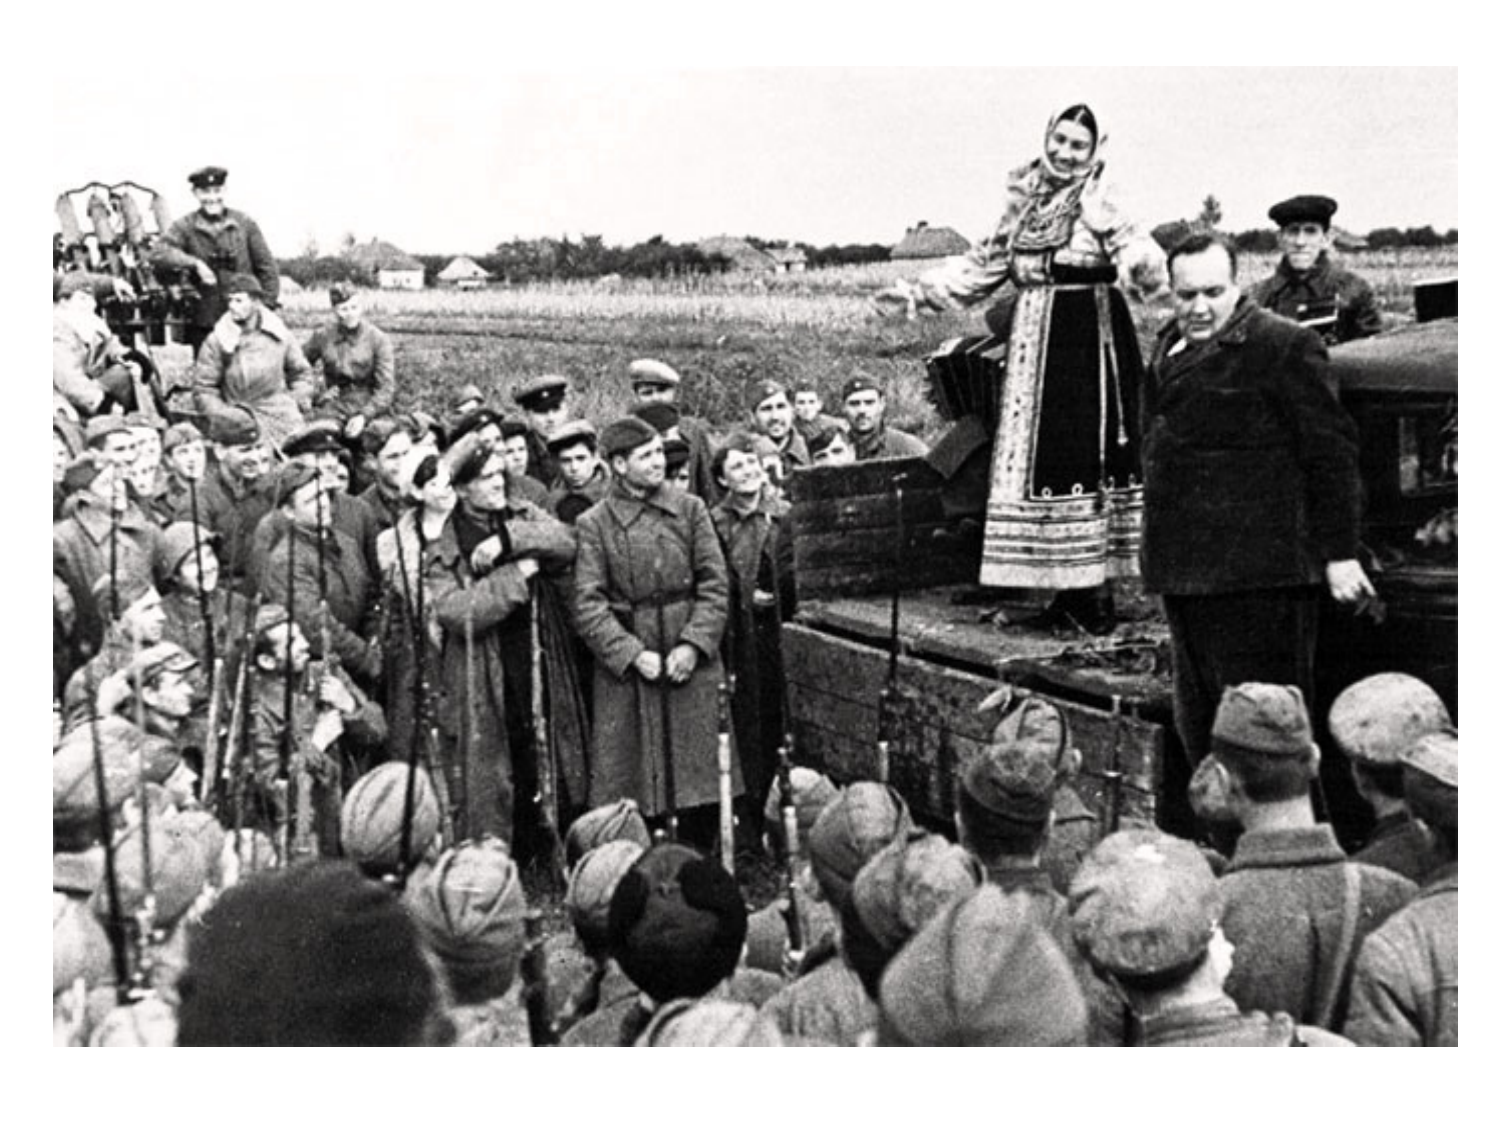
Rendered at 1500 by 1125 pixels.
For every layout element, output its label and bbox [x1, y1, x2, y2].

list [52, 66, 1458, 1047]
